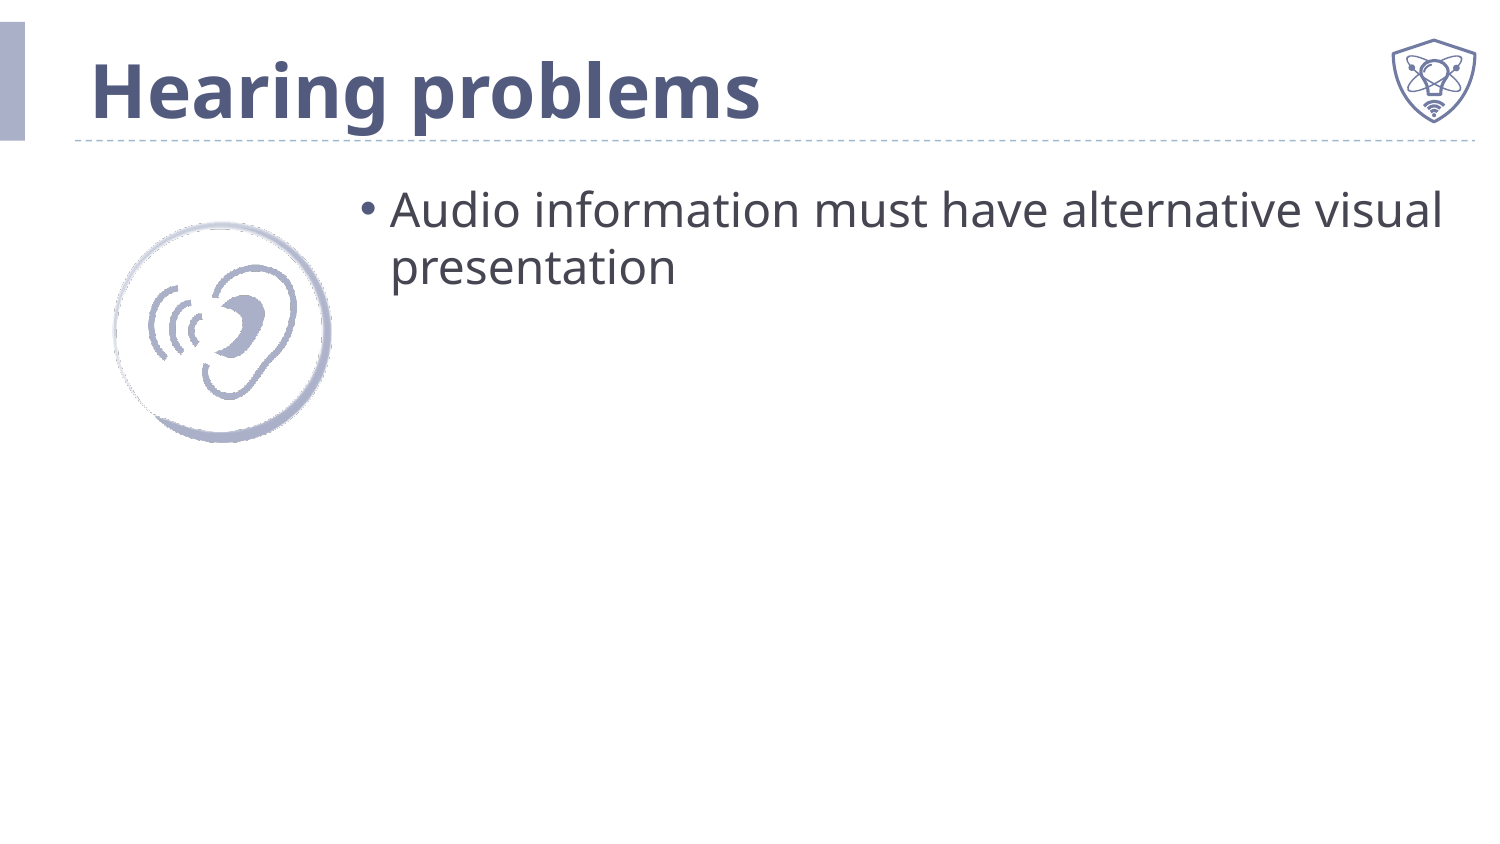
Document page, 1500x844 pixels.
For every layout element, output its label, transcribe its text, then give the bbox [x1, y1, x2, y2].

title Hearing problems [75, 18, 1475, 141]
picture [112, 221, 332, 443]
list Audio information must have alternative visual presentation [300, 171, 1475, 835]
